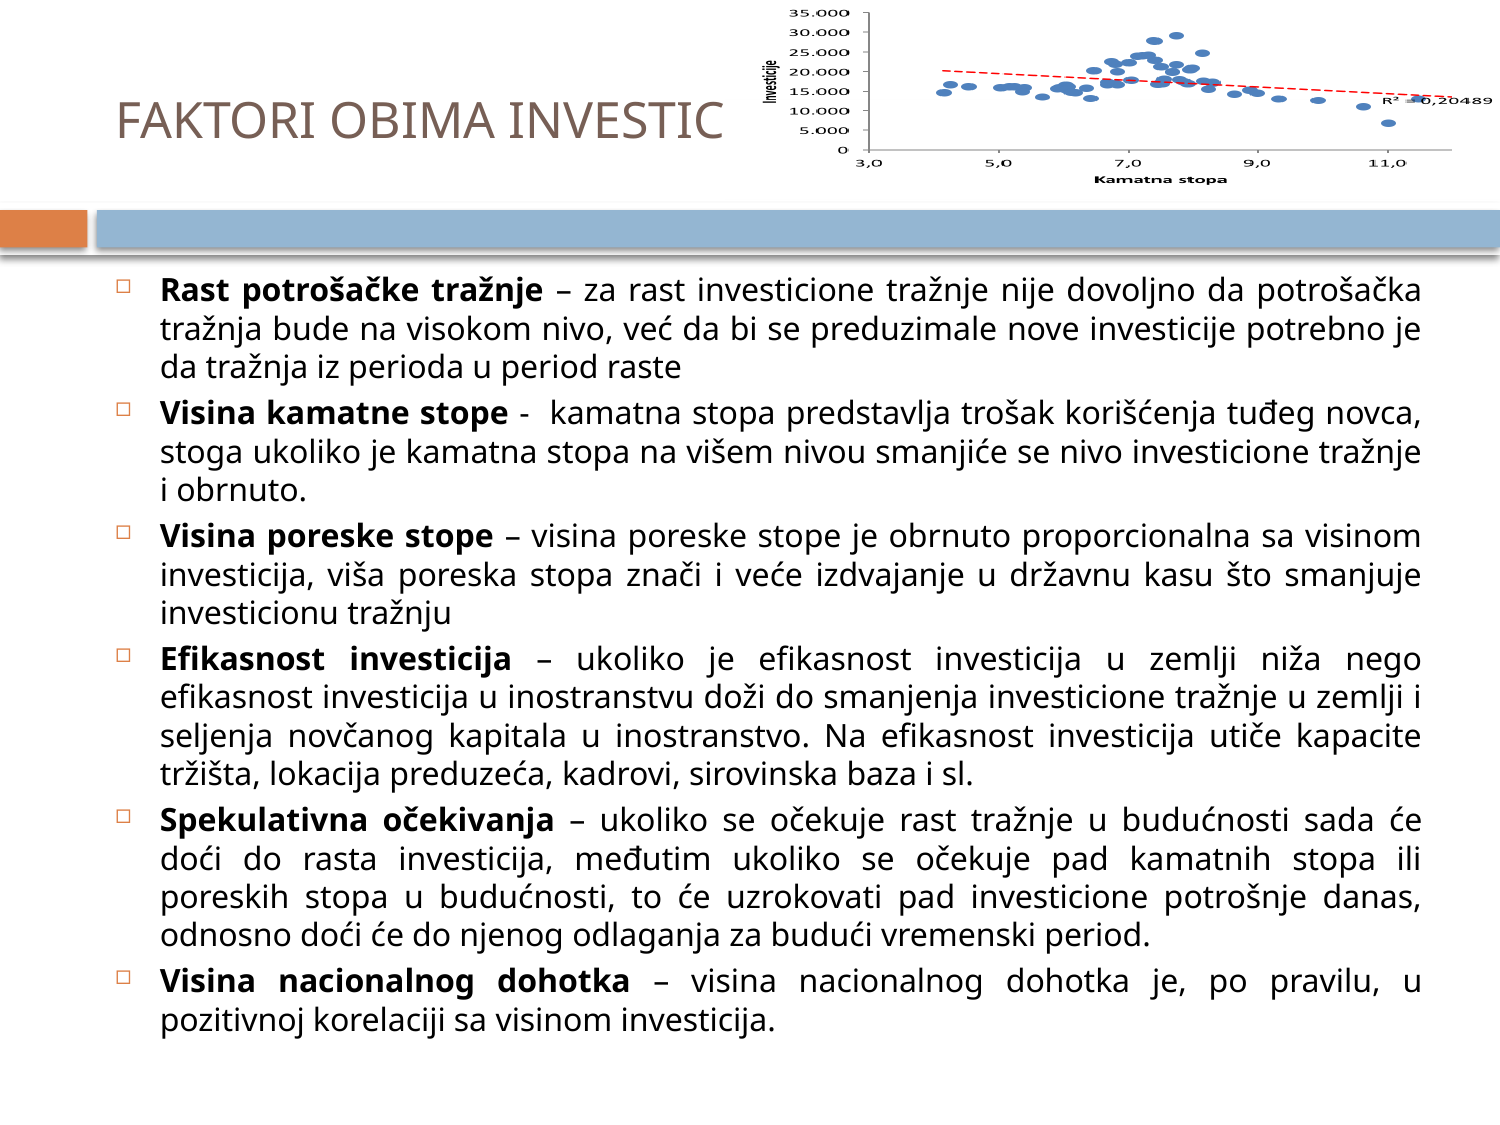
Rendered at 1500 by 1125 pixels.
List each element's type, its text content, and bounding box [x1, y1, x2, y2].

picture [724, 0, 1500, 201]
title FAKTORI OBIMA INVESTICIJA [100, 37, 718, 200]
list Rast potrošačke tražnje – za rast investicione tražnje nije dovoljno da potrošačka tražnja bude na visokom nivo, već da bi se preduzimale nove investicije potrebno je da tražnja iz perioda u period raste Visina kamatne stope - kamatna stopa predstavlja trošak korišćenja tuđeg novca, stoga ukoliko je kamatna stopa na višem nivou smanjiće se nivo investicione tražnje i obrnuto. Visina poreske stope – visina poreske stope je obrnuto proporcionalna sa visinom investicija, viša poreska stopa znači i veće izdvajanje u državnu kasu što smanjuje investicionu tražnju Efikasnost investicija – ukoliko je efikasnost investicija u zemlji niža nego efikasnost investicija u inostranstvu doži do smanjenja investicione tražnje u zemlji i seljenja novčanog kapitala u inostranstvo. Na efikasnost investicija utiče kapacite tržišta, lokacija preduzeća, kadrovi, sirovinska baza i sl. Spekulativna očekivanja – ukoliko se očekuje rast tražnje u budućnosti sada će doći do rasta investicija, međutim ukoliko se očekuje pad kamatnih stopa ili poreskih stopa u budućnosti, to će uzrokovati pad investicione potrošnje danas, odnosno doći će do njenog odlaganja za budući vremenski period. Visina nacionalnog dohotka – visina nacionalnog dohotka je, po pravilu, u pozitivnoj korelaciji sa visinom investicija. [100, 262, 1438, 1050]
